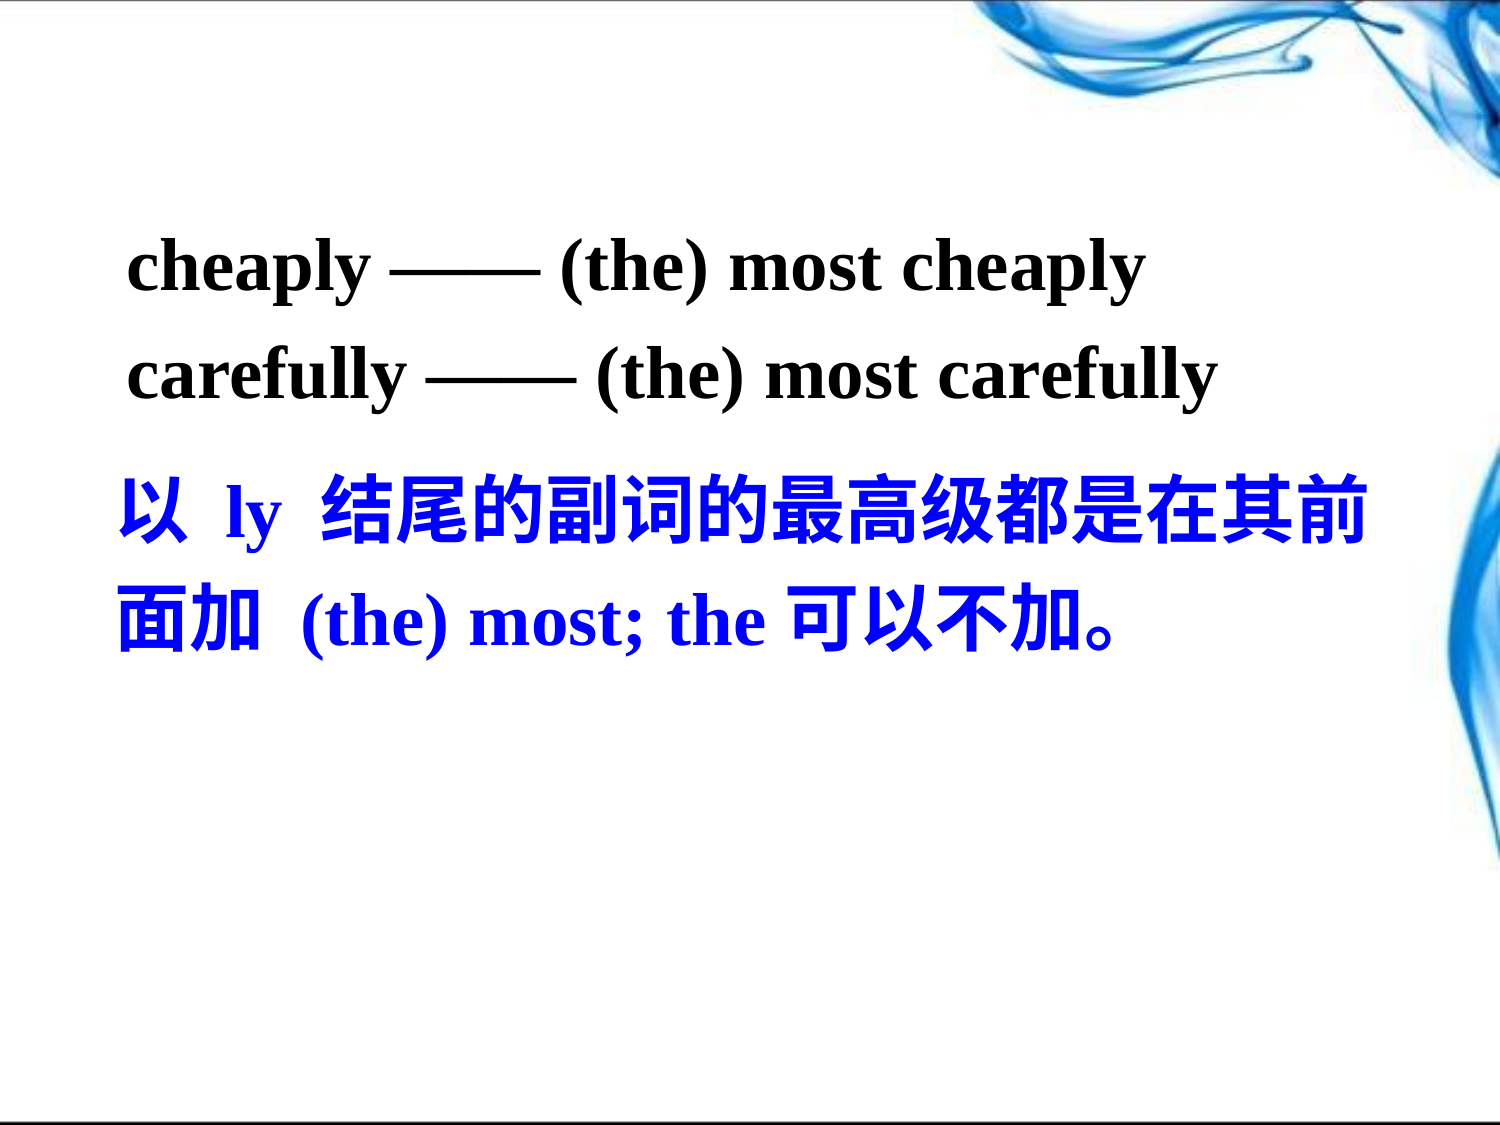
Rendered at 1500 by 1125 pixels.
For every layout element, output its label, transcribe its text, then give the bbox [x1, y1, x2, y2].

text_box 以 ly 结尾的副词的最高级都是在其前面加 (the) most; the可以不加。 [100, 437, 1388, 669]
text_box cheaply —— (the) most cheaply carefully —— (the) most carefully [111, 189, 1270, 421]
picture [0, 0, 1500, 1125]
